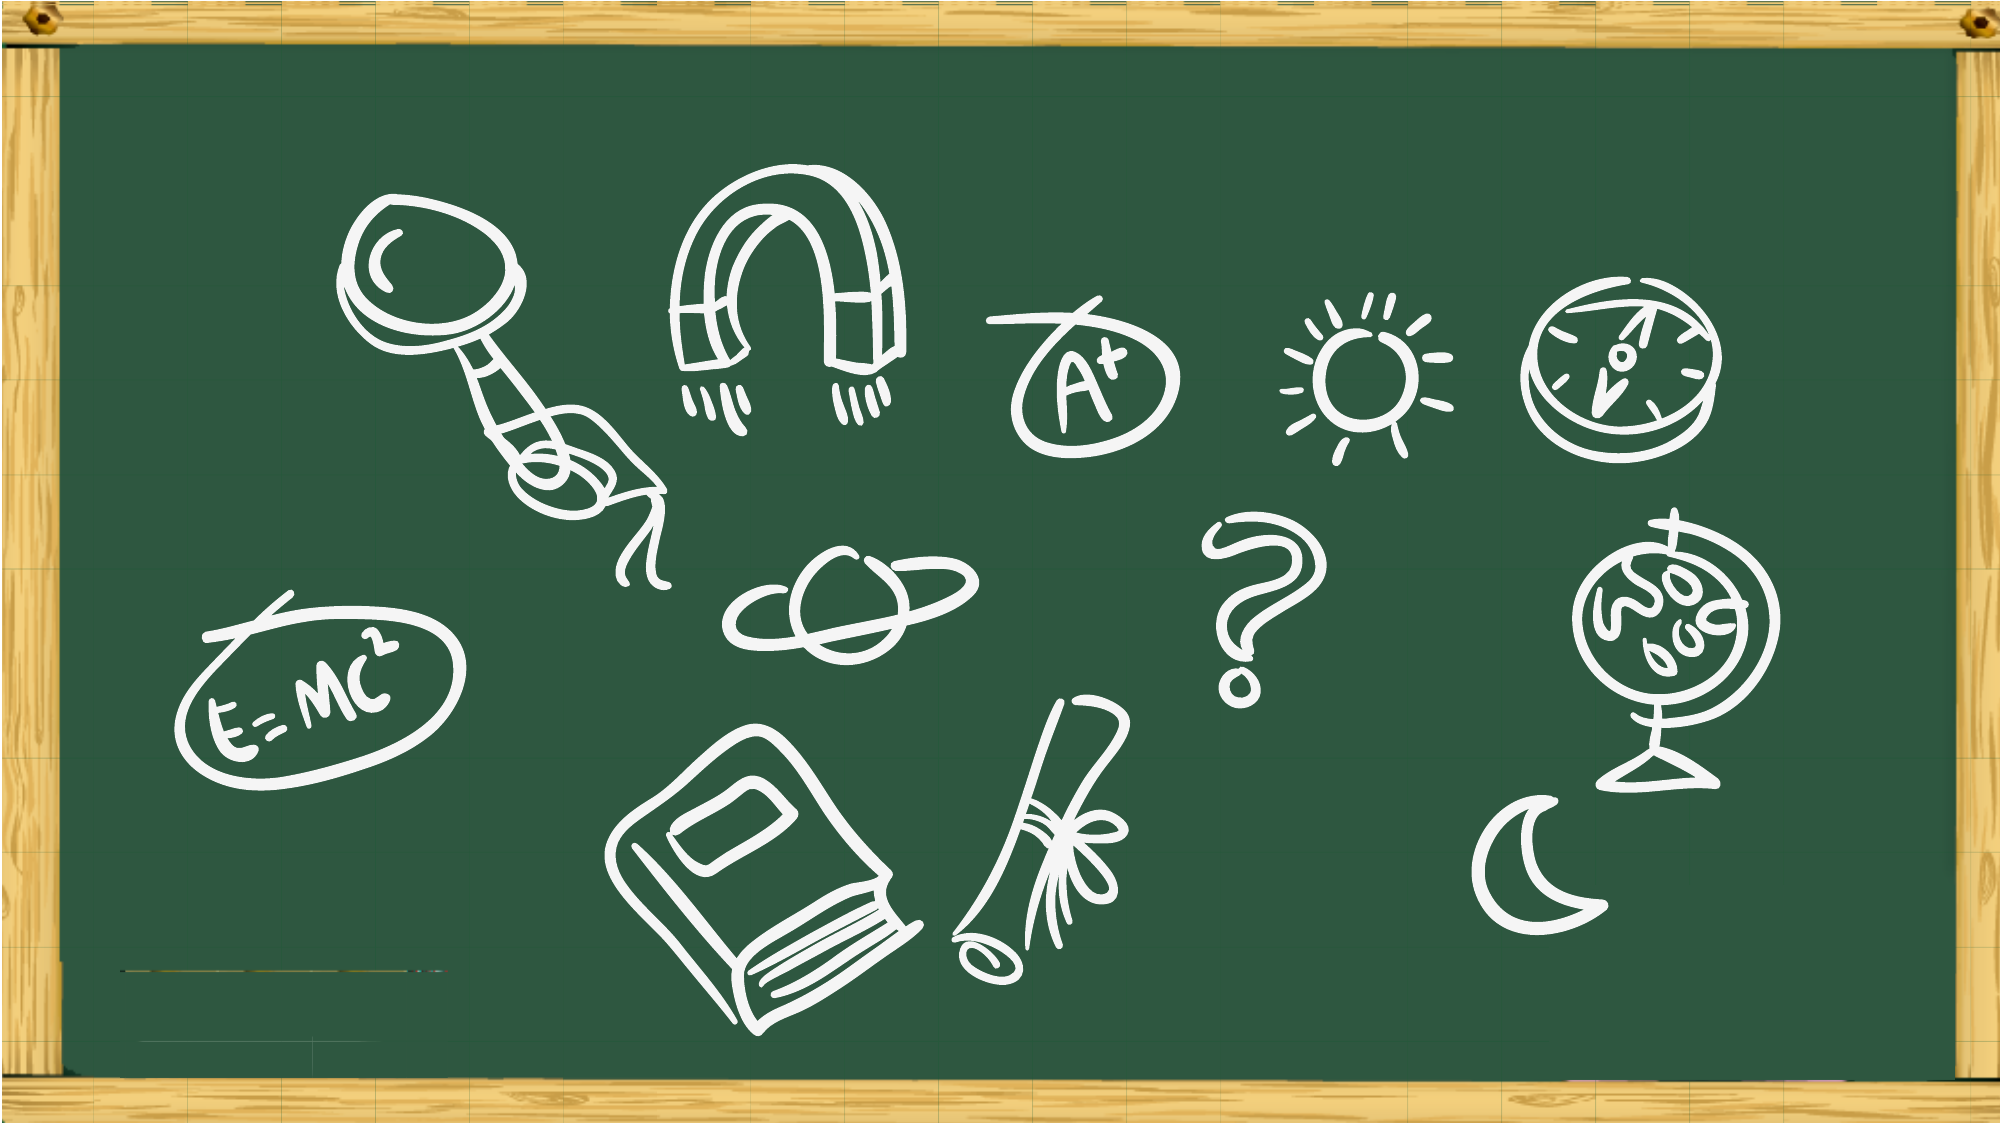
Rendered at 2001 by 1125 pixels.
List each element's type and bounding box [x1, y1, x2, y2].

text_box [1199, 507, 1333, 711]
text_box [598, 719, 927, 1038]
text_box [1516, 273, 1737, 468]
text_box [170, 587, 482, 793]
picture [0, 0, 2000, 1123]
text_box [1568, 506, 1785, 799]
text_box [949, 687, 1139, 988]
text_box [667, 159, 908, 437]
text_box [984, 294, 1192, 459]
text_box [1278, 290, 1456, 468]
text_box [328, 192, 573, 492]
